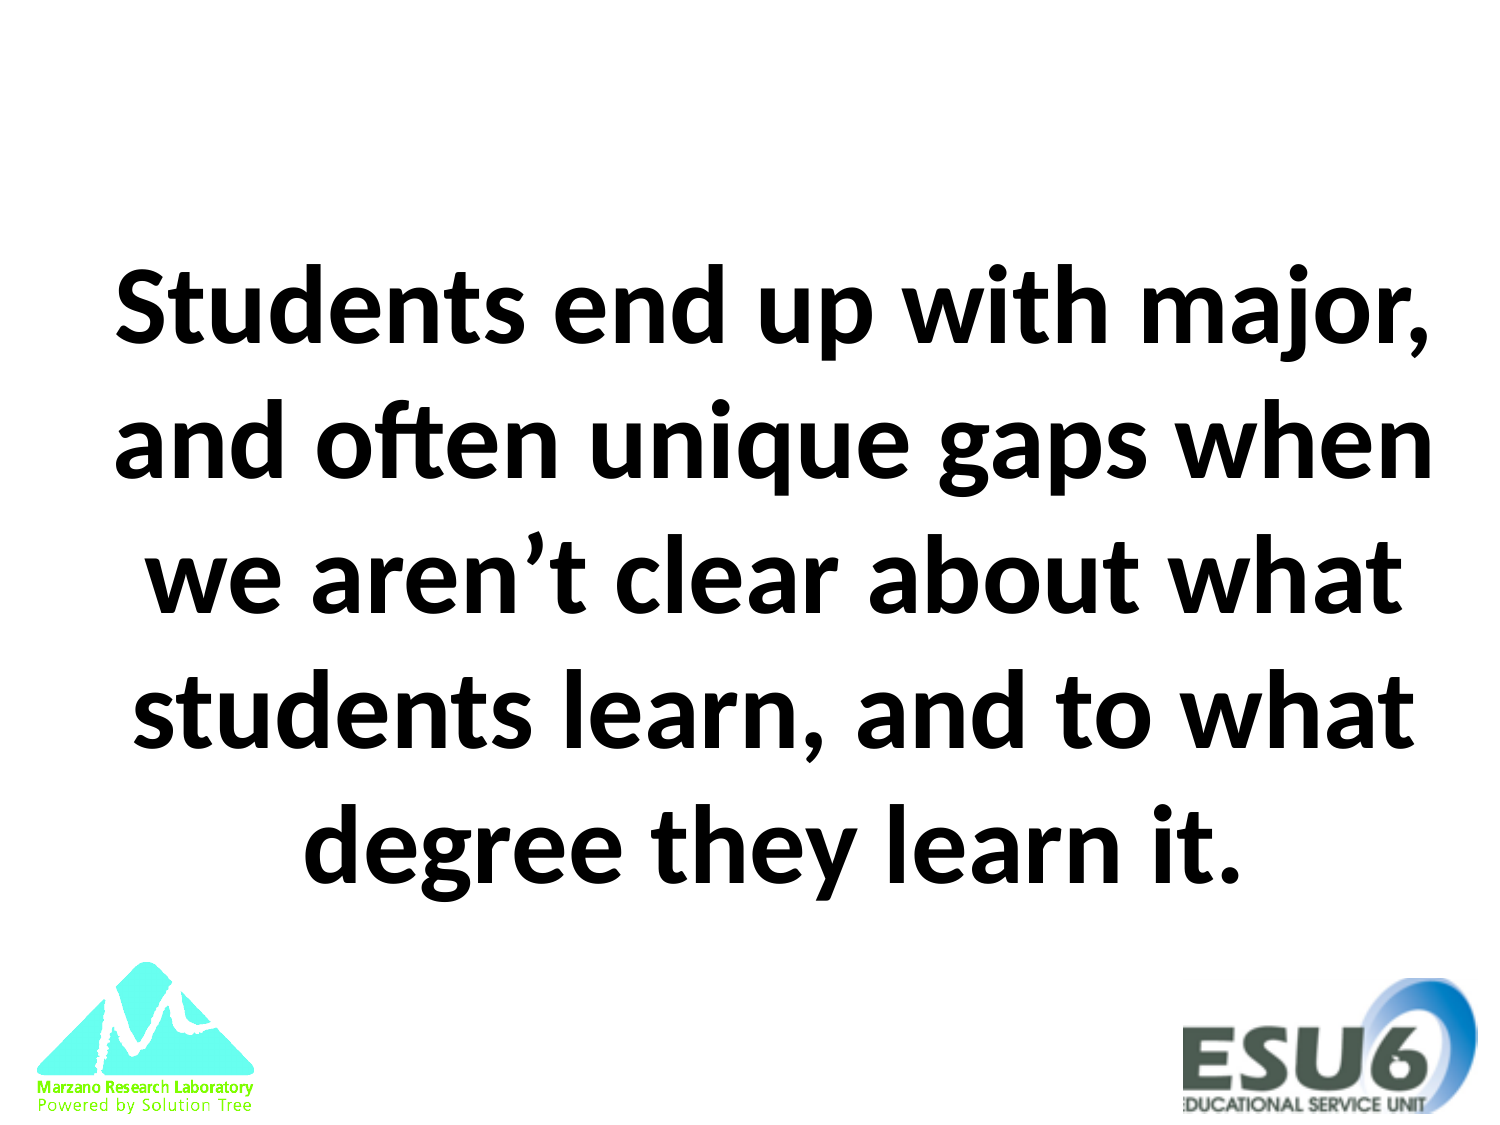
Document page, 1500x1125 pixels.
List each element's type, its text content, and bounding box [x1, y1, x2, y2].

picture [37, 962, 254, 1114]
title Students end up with major, and often unique gaps when we aren’t clear about what students learn, and to what degree they learn it. [50, 149, 1500, 988]
picture [1183, 988, 1478, 1114]
